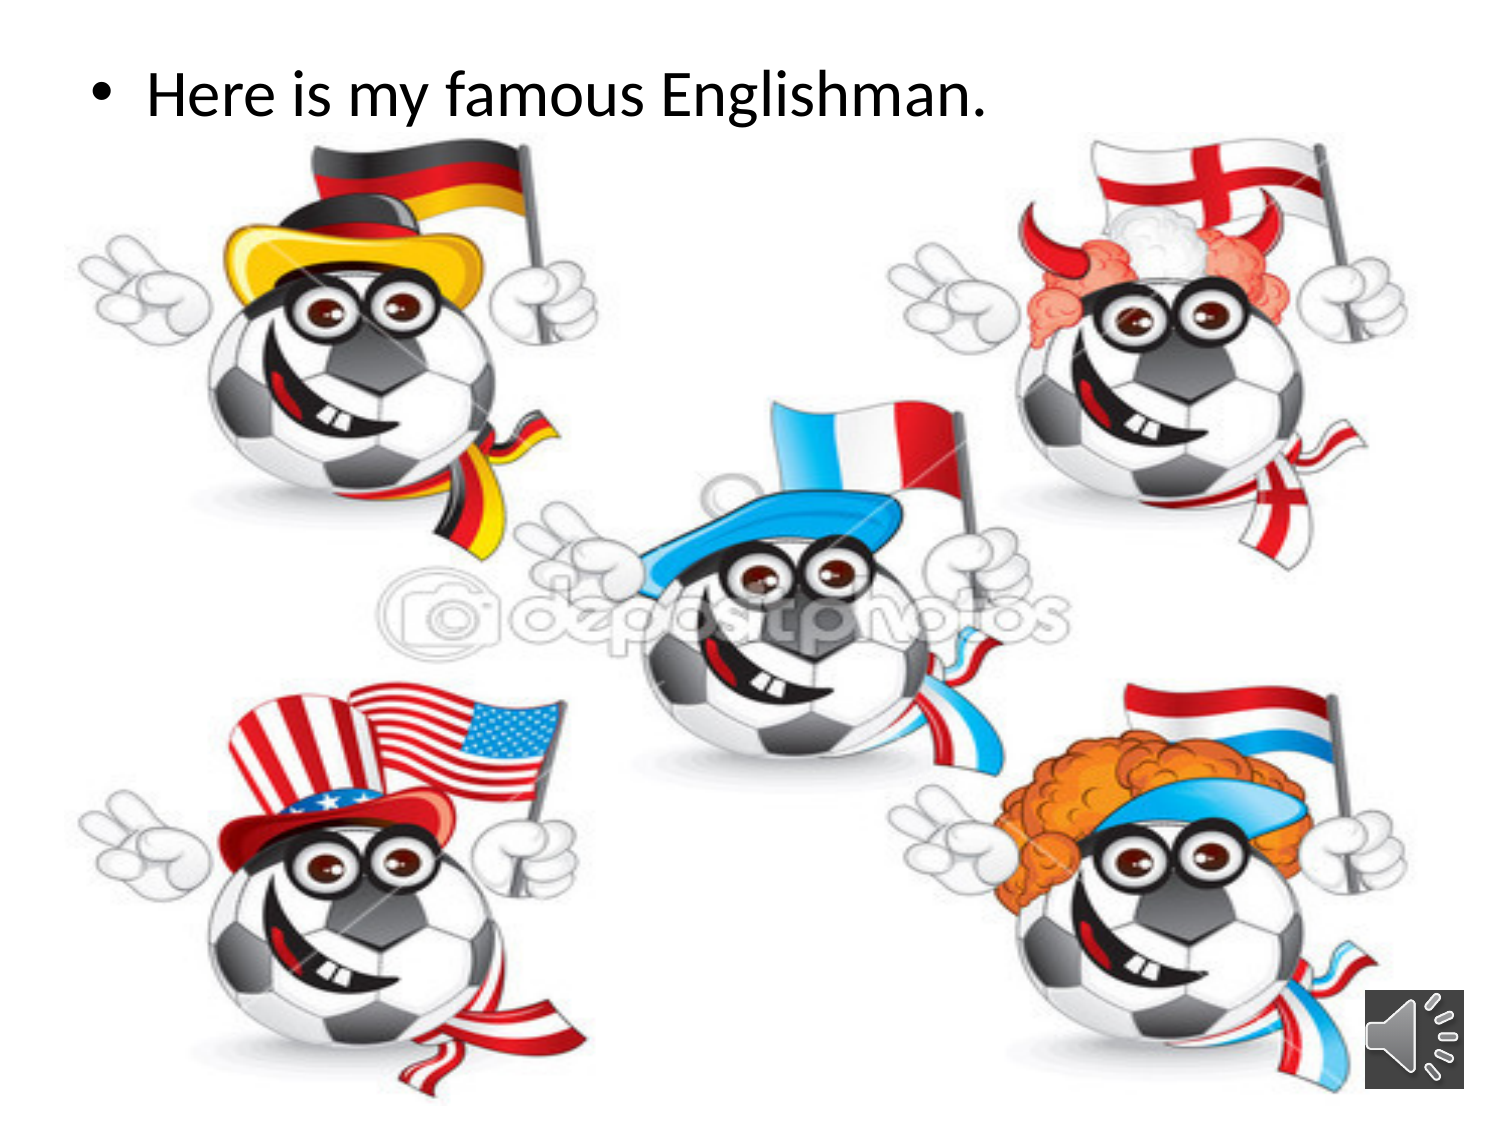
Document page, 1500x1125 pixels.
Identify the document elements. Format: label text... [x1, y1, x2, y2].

list Here is my famous Englishman. [75, 42, 1425, 133]
picture [64, 131, 1465, 1107]
